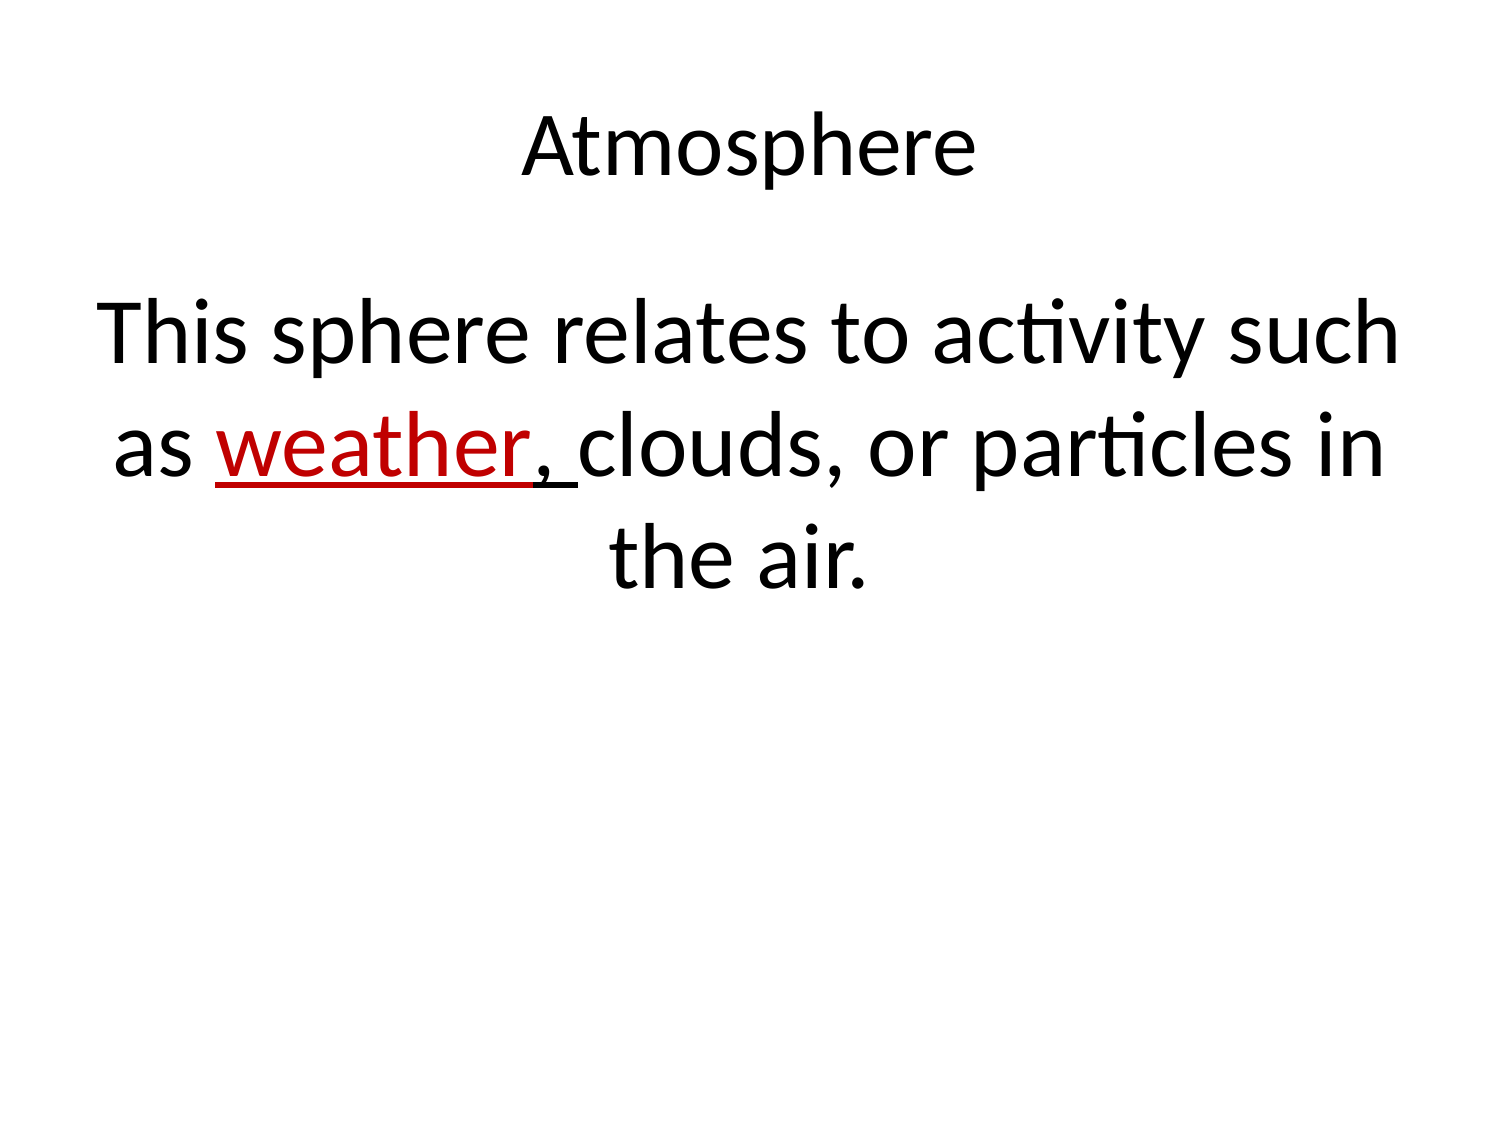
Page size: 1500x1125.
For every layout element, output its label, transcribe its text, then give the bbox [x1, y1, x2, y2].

title Atmosphere [75, 45, 1425, 233]
list This sphere relates to activity such as weather, clouds, or particles in the air. [75, 262, 1425, 1005]
